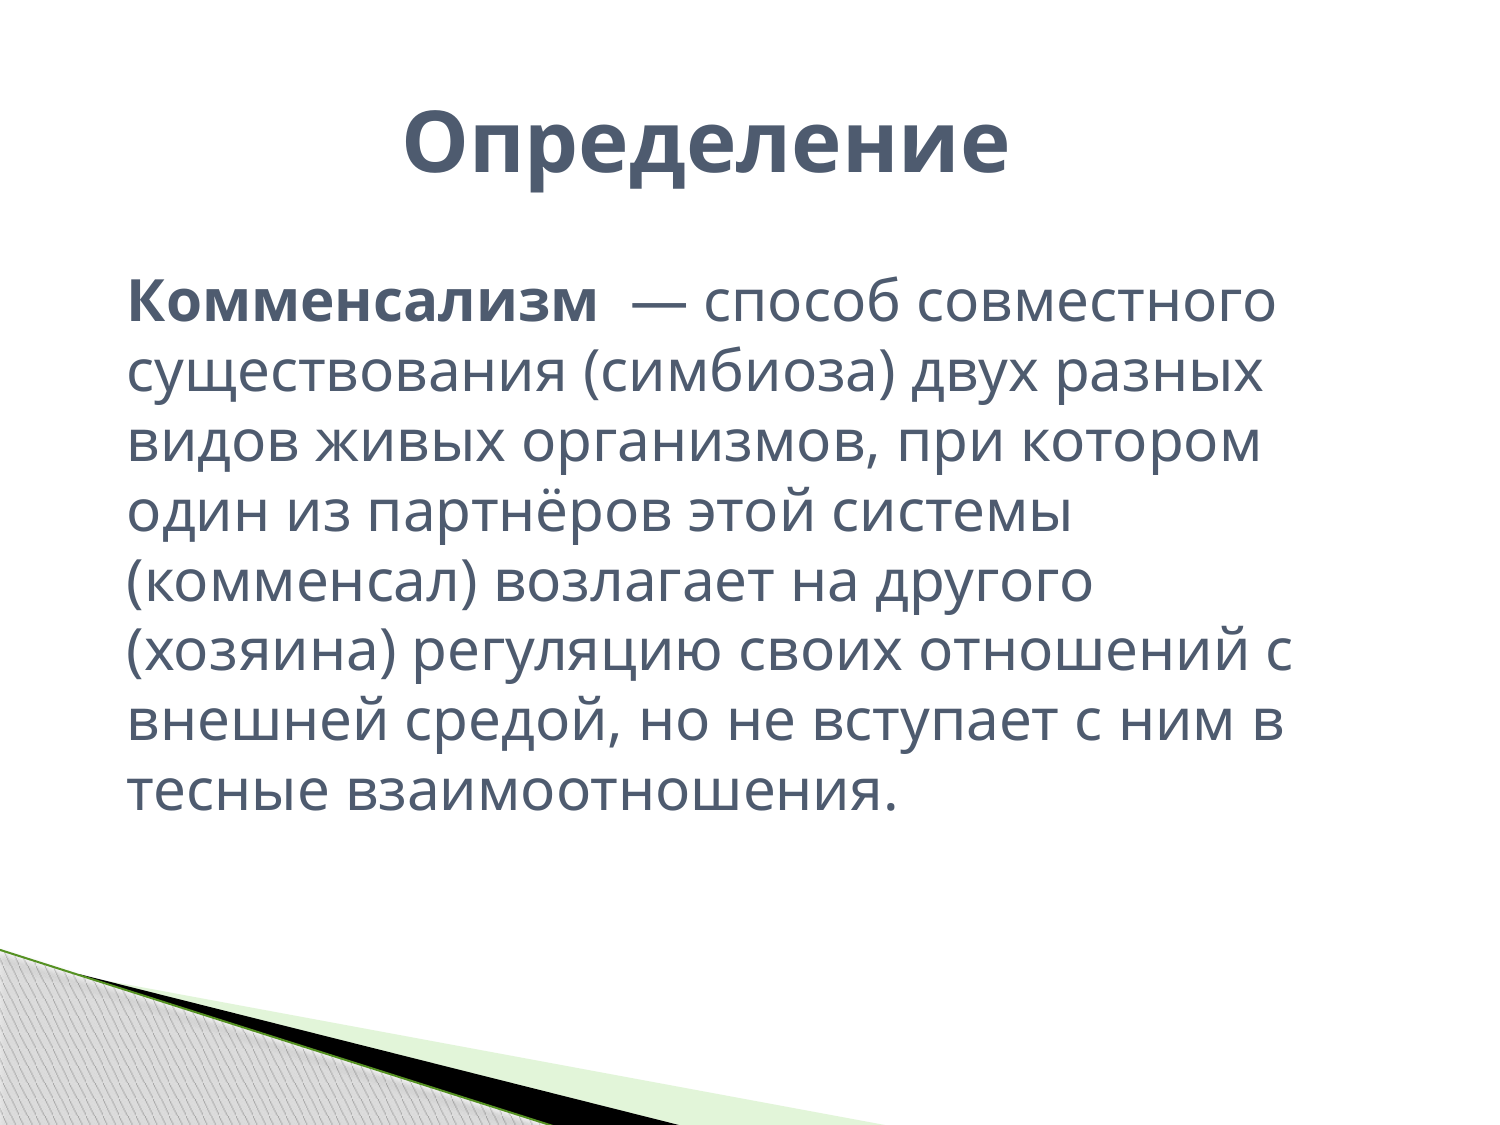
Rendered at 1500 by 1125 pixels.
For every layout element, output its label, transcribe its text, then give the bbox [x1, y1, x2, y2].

title Определение [75, 45, 1425, 233]
text_box Комменсализм — способ совместного существования (симбиоза) двух разных видов живых организмов, при котором один из партнёров этой системы (комменсал) возлагает на другого (хозяина) регуляцию своих отношений с внешней средой, но не вступает с ним в тесные взаимоотношения. [112, 255, 1341, 830]
